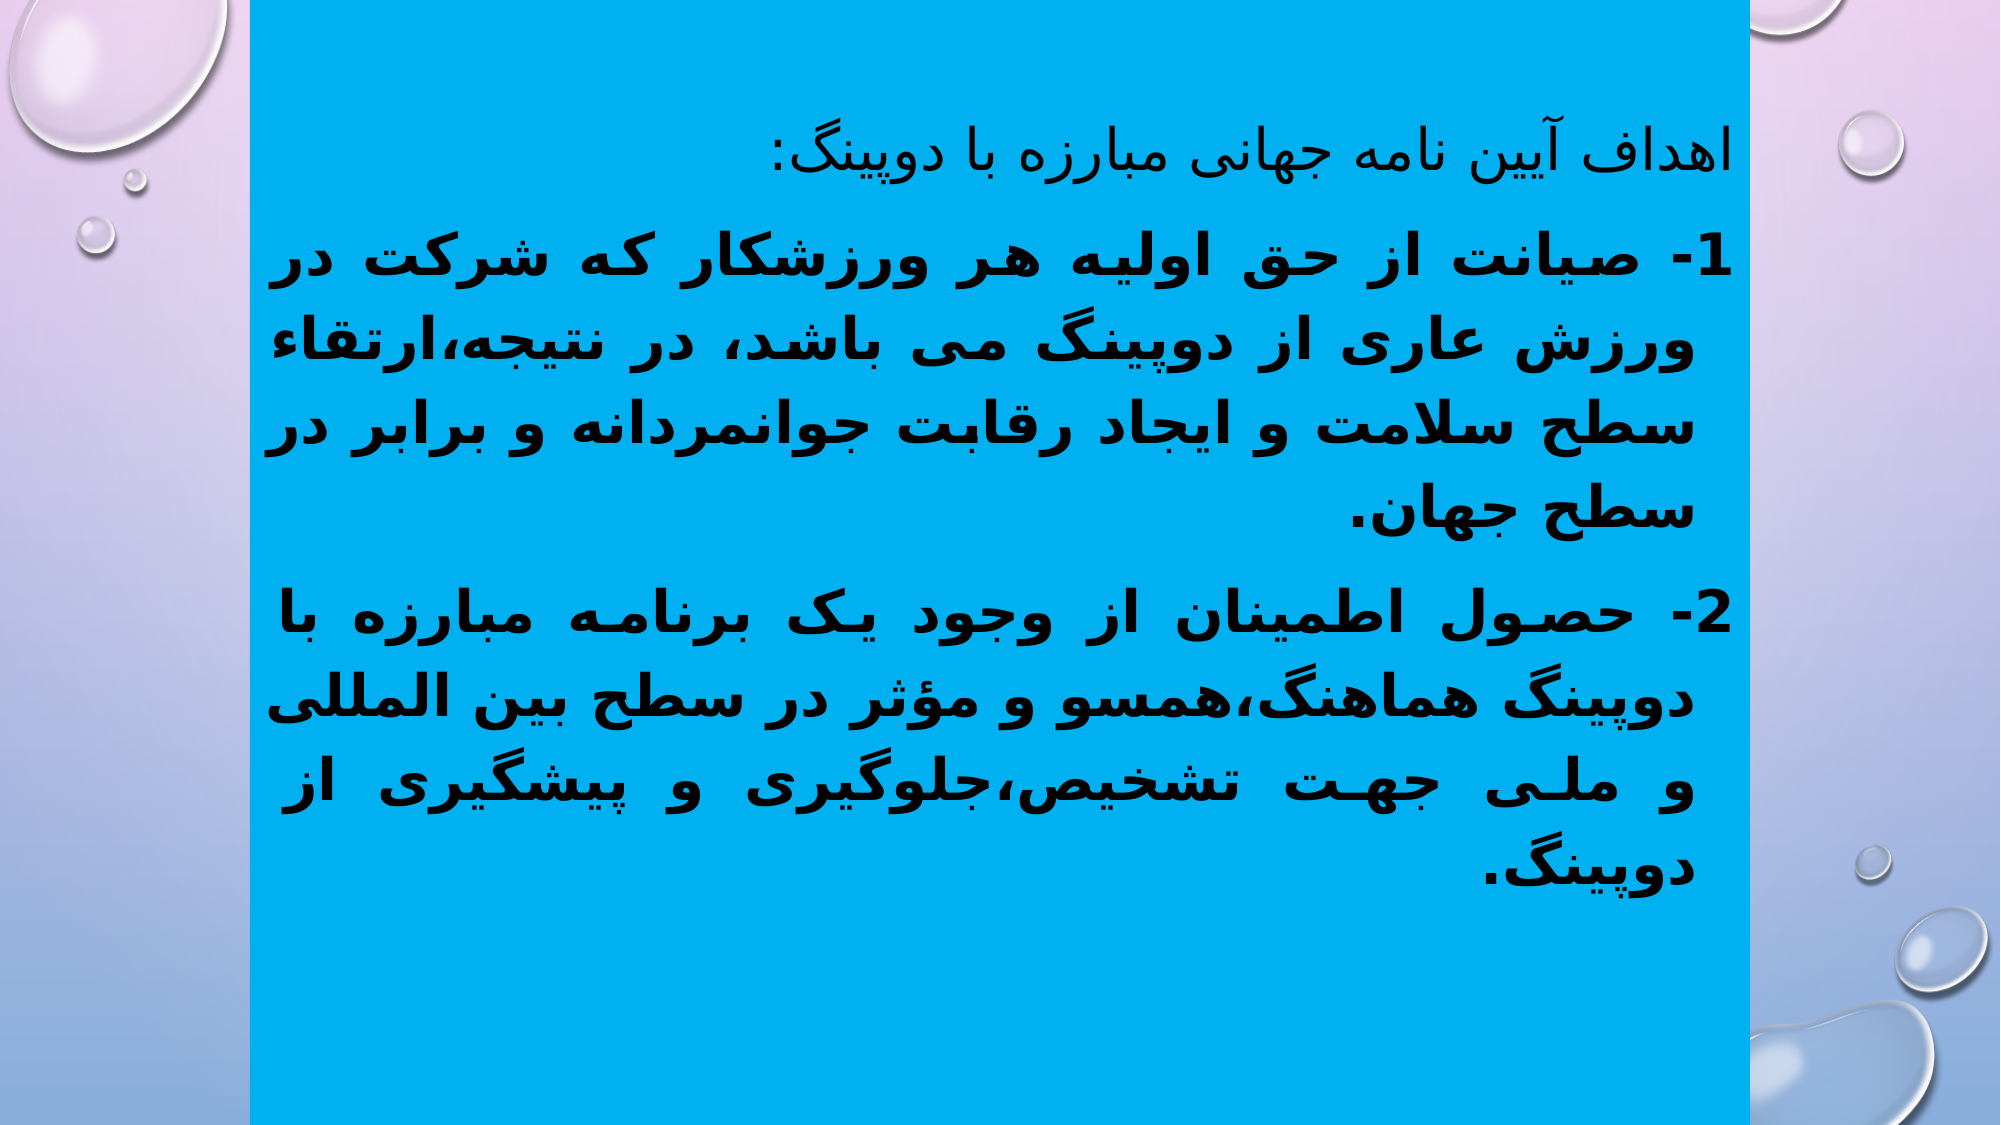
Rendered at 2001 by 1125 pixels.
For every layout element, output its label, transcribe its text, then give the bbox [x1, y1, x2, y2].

list اهداف آیین نامه جهانی مبارزه با دوپینگ: 1- صیانت از حق اولیه هر ورزشکار که شرکت در ورزش عاری از دوپینگ می باشد، در نتیجه،ارتقاء سطح سلامت و ایجاد رقابت جوانمردانه و برابر در سطح جهان. 2- حصول اطمینان از وجود یک برنامه مبارزه با دوپینگ هماهنگ،همسو و مؤثر در سطح بین المللی و ملی جهت تشخیص،جلوگیری و پیشگیری از دوپینگ. [249, 0, 1750, 1125]
picture [1751, 0, 2000, 1125]
picture [0, 0, 249, 1125]
